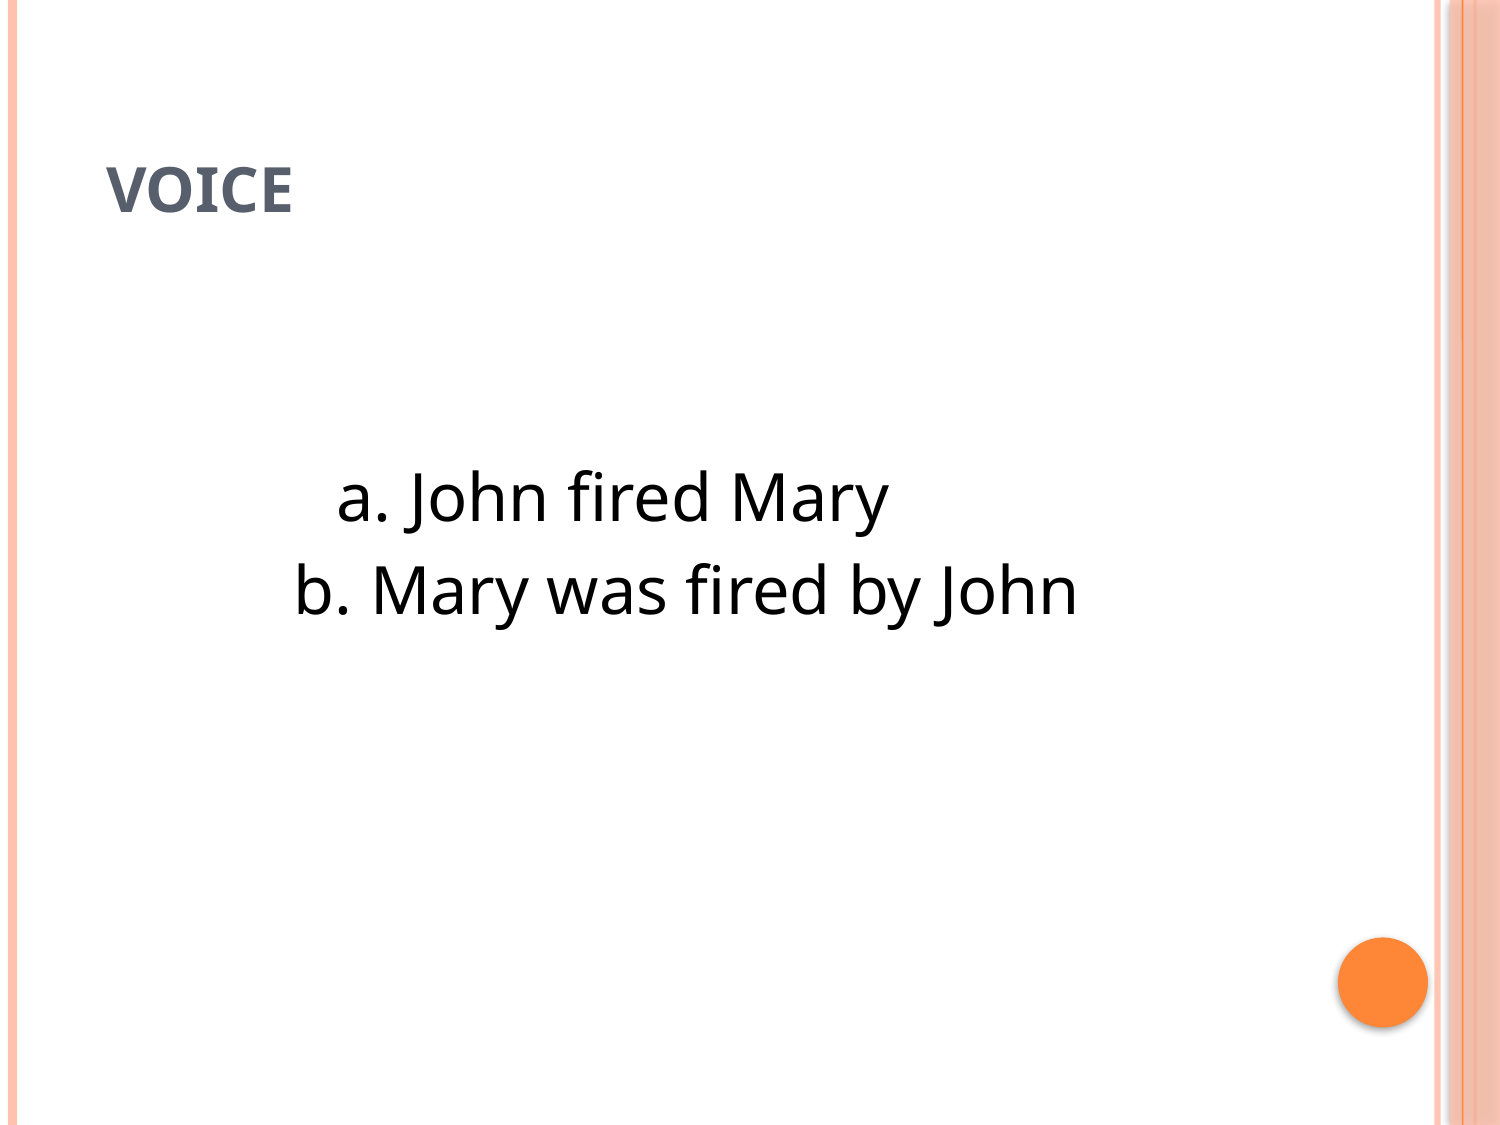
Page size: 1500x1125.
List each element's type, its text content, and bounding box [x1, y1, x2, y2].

list a. John fired Mary b. Mary was fired by John [75, 262, 1300, 1062]
title Voice [75, 45, 1300, 233]
